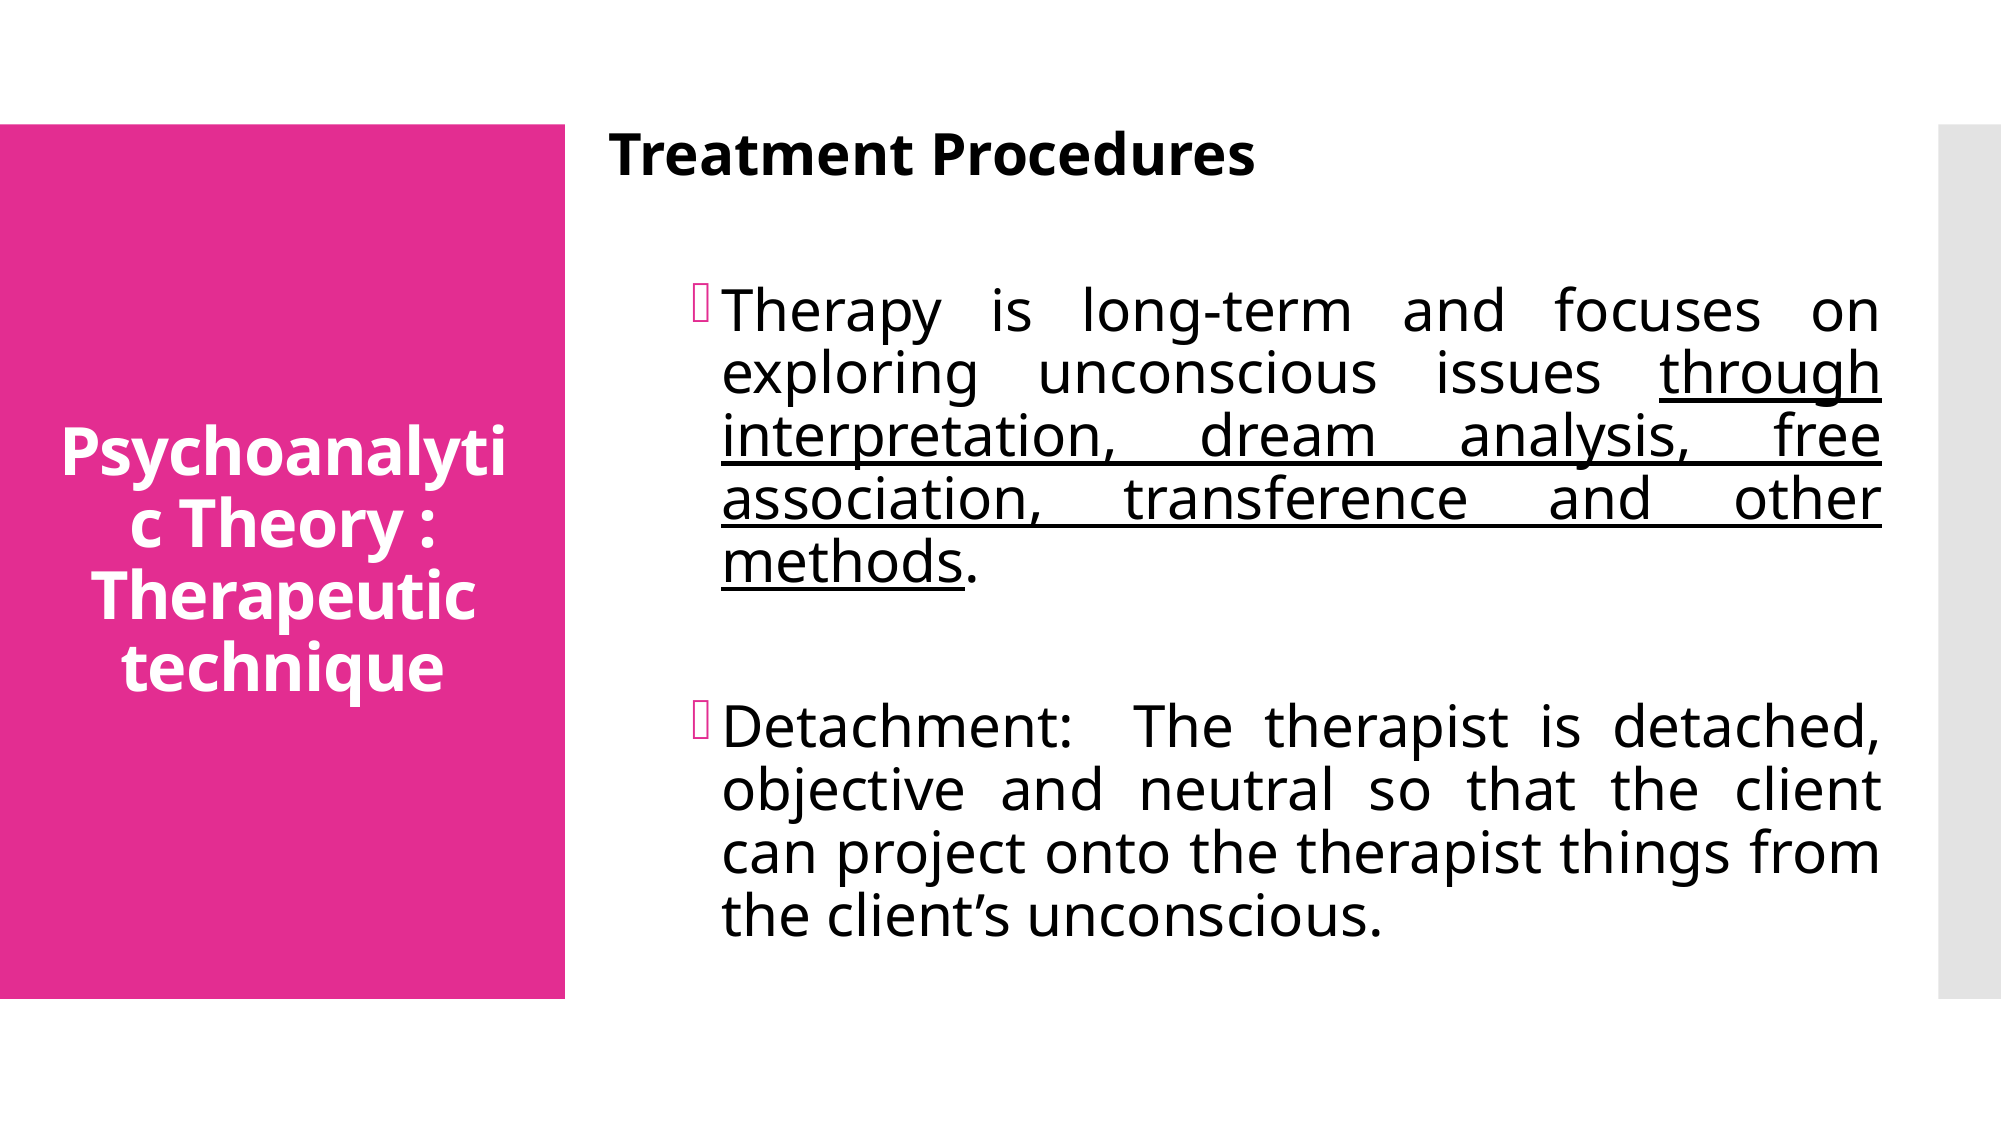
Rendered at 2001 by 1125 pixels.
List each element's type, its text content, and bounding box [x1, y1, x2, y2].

title Psychoanalytic Theory : Therapeutic technique [41, 184, 525, 940]
list Treatment Procedures Therapy is long-term and focuses on exploring unconscious issues through interpretation, dream analysis, free association, transference and other methods. Detachment: The therapist is detached, objective and neutral so that the client can project onto the therapist things from the client’s unconscious. [593, 54, 1898, 1093]
